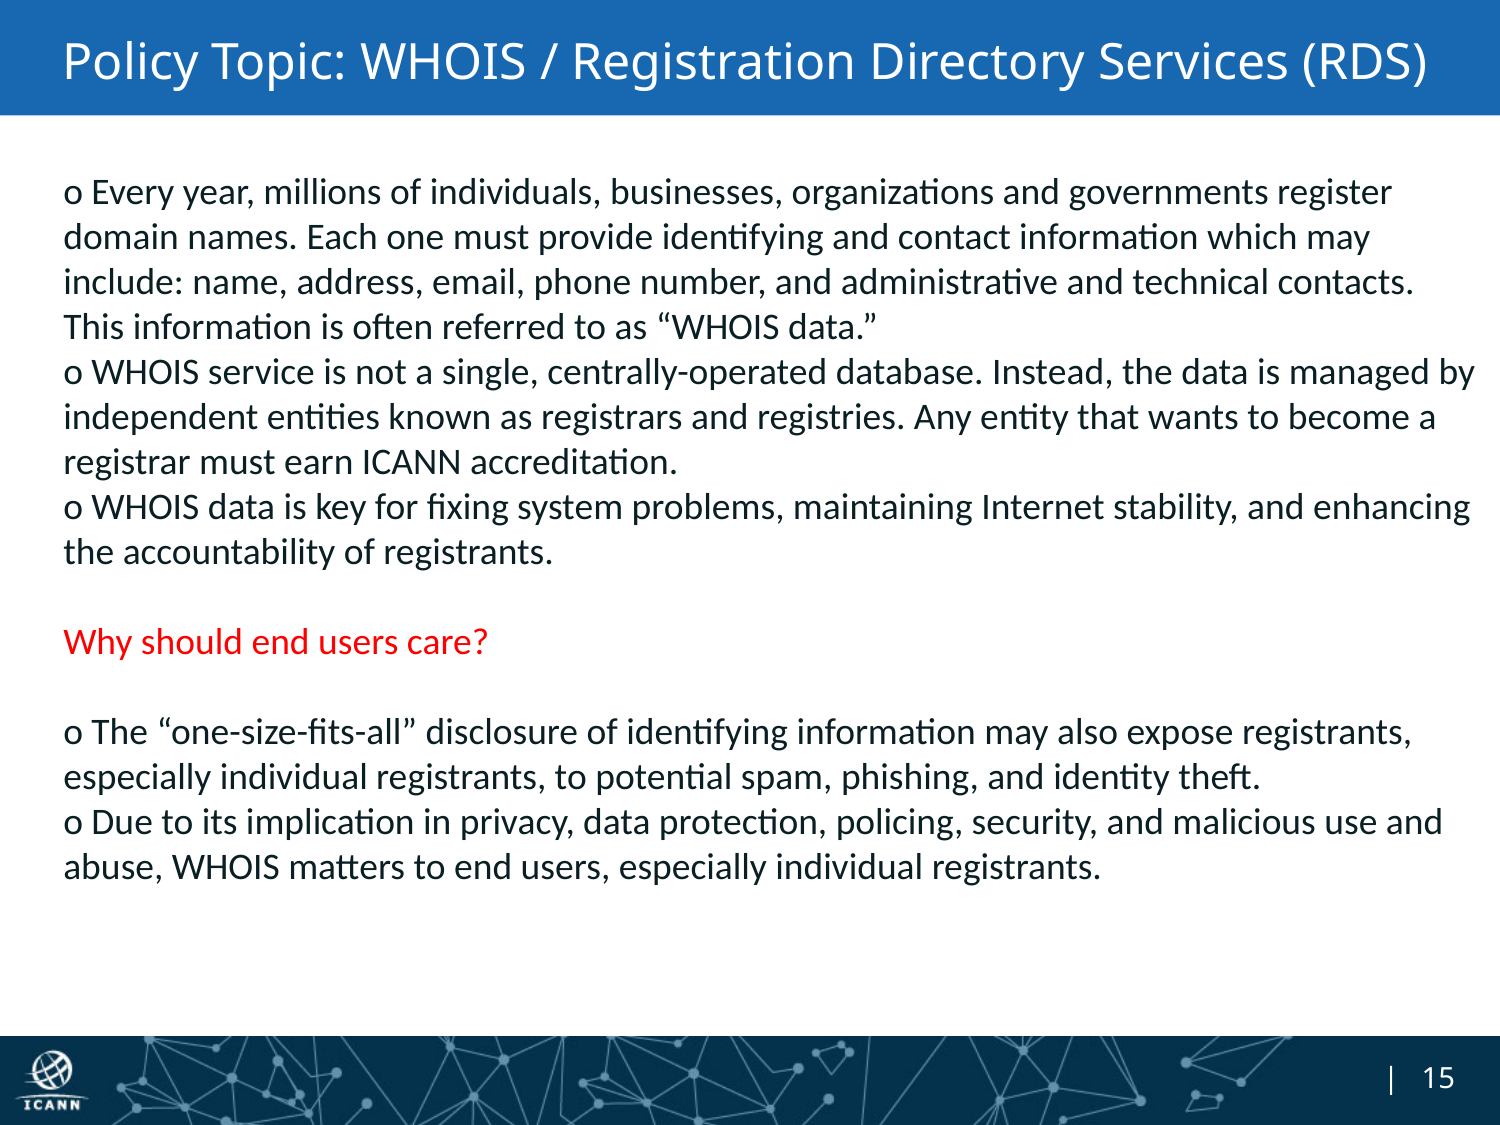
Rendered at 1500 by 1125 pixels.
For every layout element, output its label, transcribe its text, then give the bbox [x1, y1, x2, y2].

title Policy Topic: WHOIS / Registration Directory Services (RDS) [0, 0, 1500, 116]
picture [0, 1036, 1500, 1125]
text_box o Every year, millions of individuals, businesses, organizations and governments register domain names. Each one must provide identifying and contact information which may include: name, address, email, phone number, and administrative and technical contacts. This information is often referred to as “WHOIS data.” o WHOIS service is not a single, centrally-operated database. Instead, the data is managed by independent entities known as registrars and registries. Any entity that wants to become a registrar must earn ICANN accreditation. o WHOIS data is key for fixing system problems, maintaining Internet stability, and enhancing the accountability of registrants. Why should end users care? o The “one-size-fits-all” disclosure of identifying information may also expose registrants, especially individual registrants, to potential spam, phishing, and identity theft. o Due to its implication in privacy, data protection, policing, security, and malicious use and abuse, WHOIS matters to end users, especially individual registrants. [48, 159, 1492, 940]
